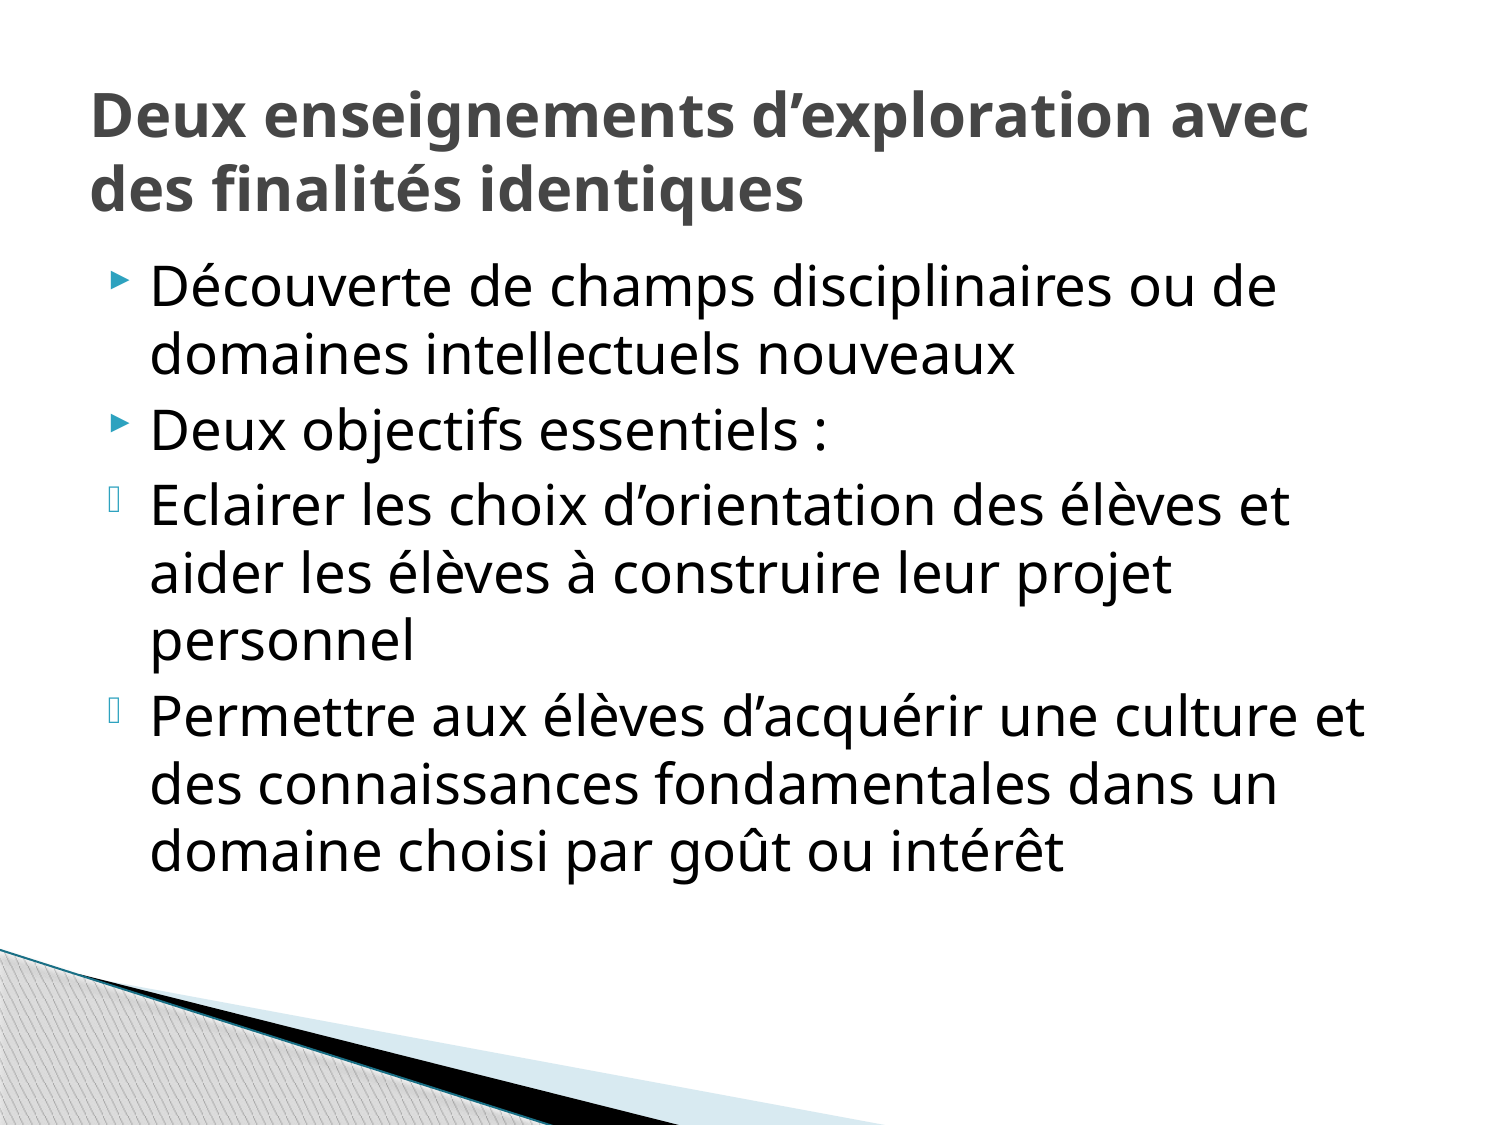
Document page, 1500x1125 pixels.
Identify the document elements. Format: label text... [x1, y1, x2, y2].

title Deux enseignements d’exploration avec des finalités identiques [75, 66, 1425, 233]
list Découverte de champs disciplinaires ou de domaines intellectuels nouveaux Deux objectifs essentiels : Eclairer les choix d’orientation des élèves et aider les élèves à construire leur projet personnel Permettre aux élèves d’acquérir une culture et des connaissances fondamentales dans un domaine choisi par goût ou intérêt [75, 243, 1425, 986]
